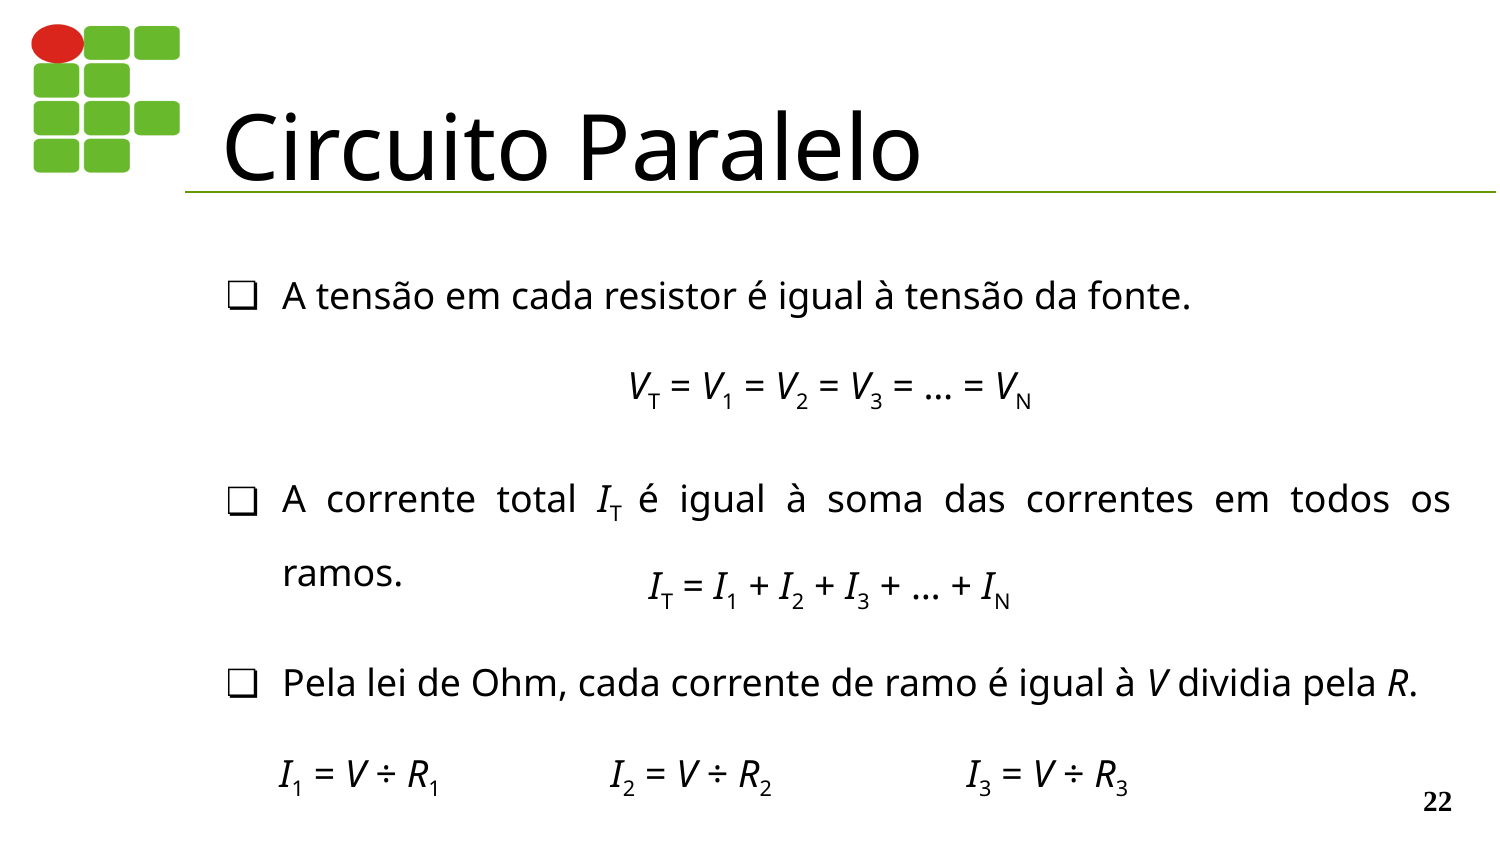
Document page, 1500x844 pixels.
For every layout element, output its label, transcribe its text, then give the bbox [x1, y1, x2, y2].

list A tensão em cada resistor é igual à tensão da fonte. [192, 241, 1468, 316]
picture [29, 23, 182, 174]
list Pela lei de Ohm, cada corrente de ramo é igual à V dividia pela R. [192, 629, 1468, 695]
list A corrente total IT é igual à soma das correntes em todos os ramos. [192, 441, 1468, 508]
title Circuito Paralelo [206, 26, 1468, 207]
list I3 = V ÷ R3 [901, 716, 1194, 790]
list I1 = V ÷ R1 [213, 716, 507, 790]
text_box ‹#› [1155, 768, 1468, 825]
list VT = V1 = V2 = V3 = … = VN [192, 329, 1468, 403]
list I2 = V ÷ R2 [545, 716, 838, 790]
list IT = I1 + I2 + I3 + … + IN [192, 529, 1468, 603]
